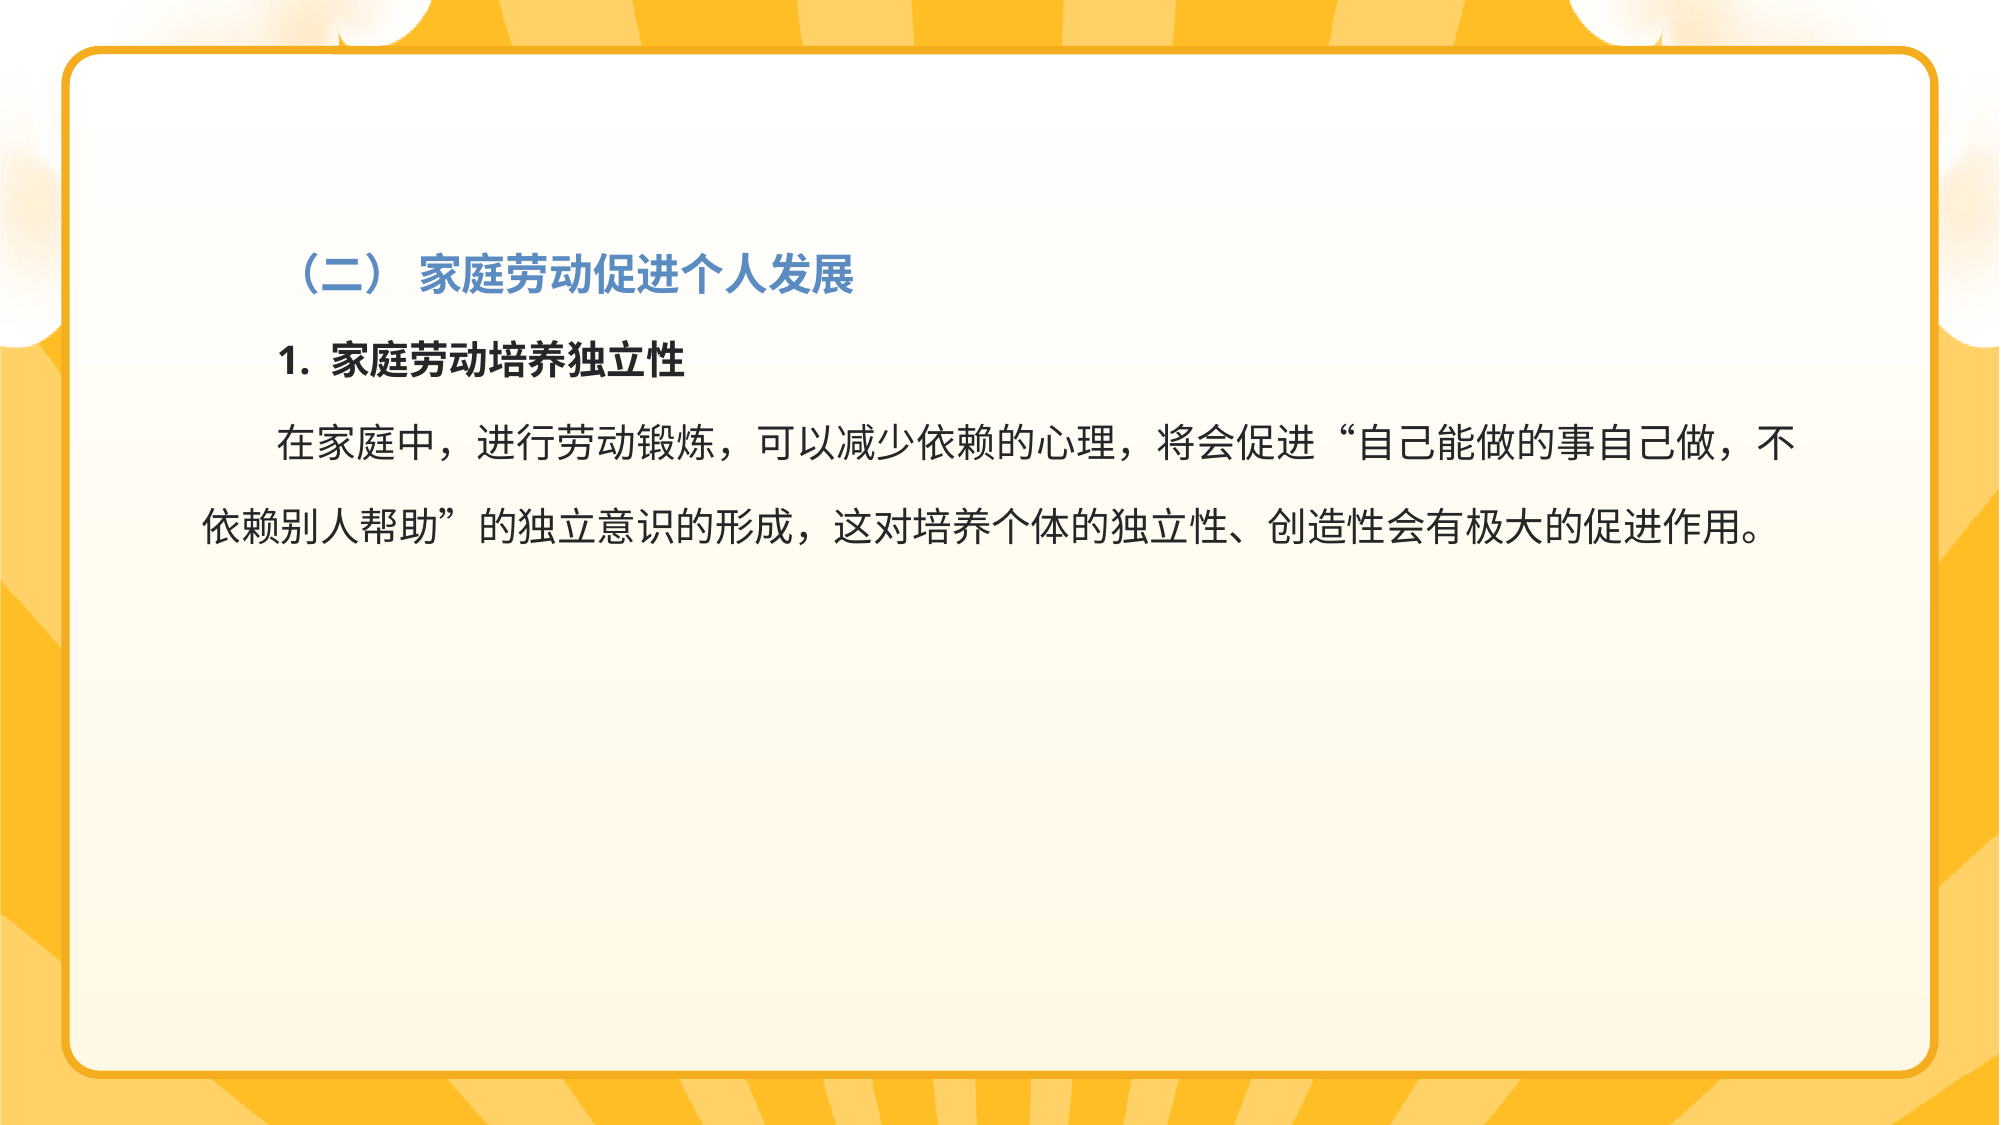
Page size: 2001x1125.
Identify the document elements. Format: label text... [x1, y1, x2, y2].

picture [0, 0, 2000, 1125]
text_box （二） 家庭劳动促进个人发展 1. 家庭劳动培养独立性 在家庭中，进行劳动锻炼，可以减少依赖的心理，将会促进“自己能做的事自己做，不依赖别人帮助”的独立意识的形成，这对培养个体的独立性、创造性会有极大的促进作用。 [187, 200, 1813, 557]
